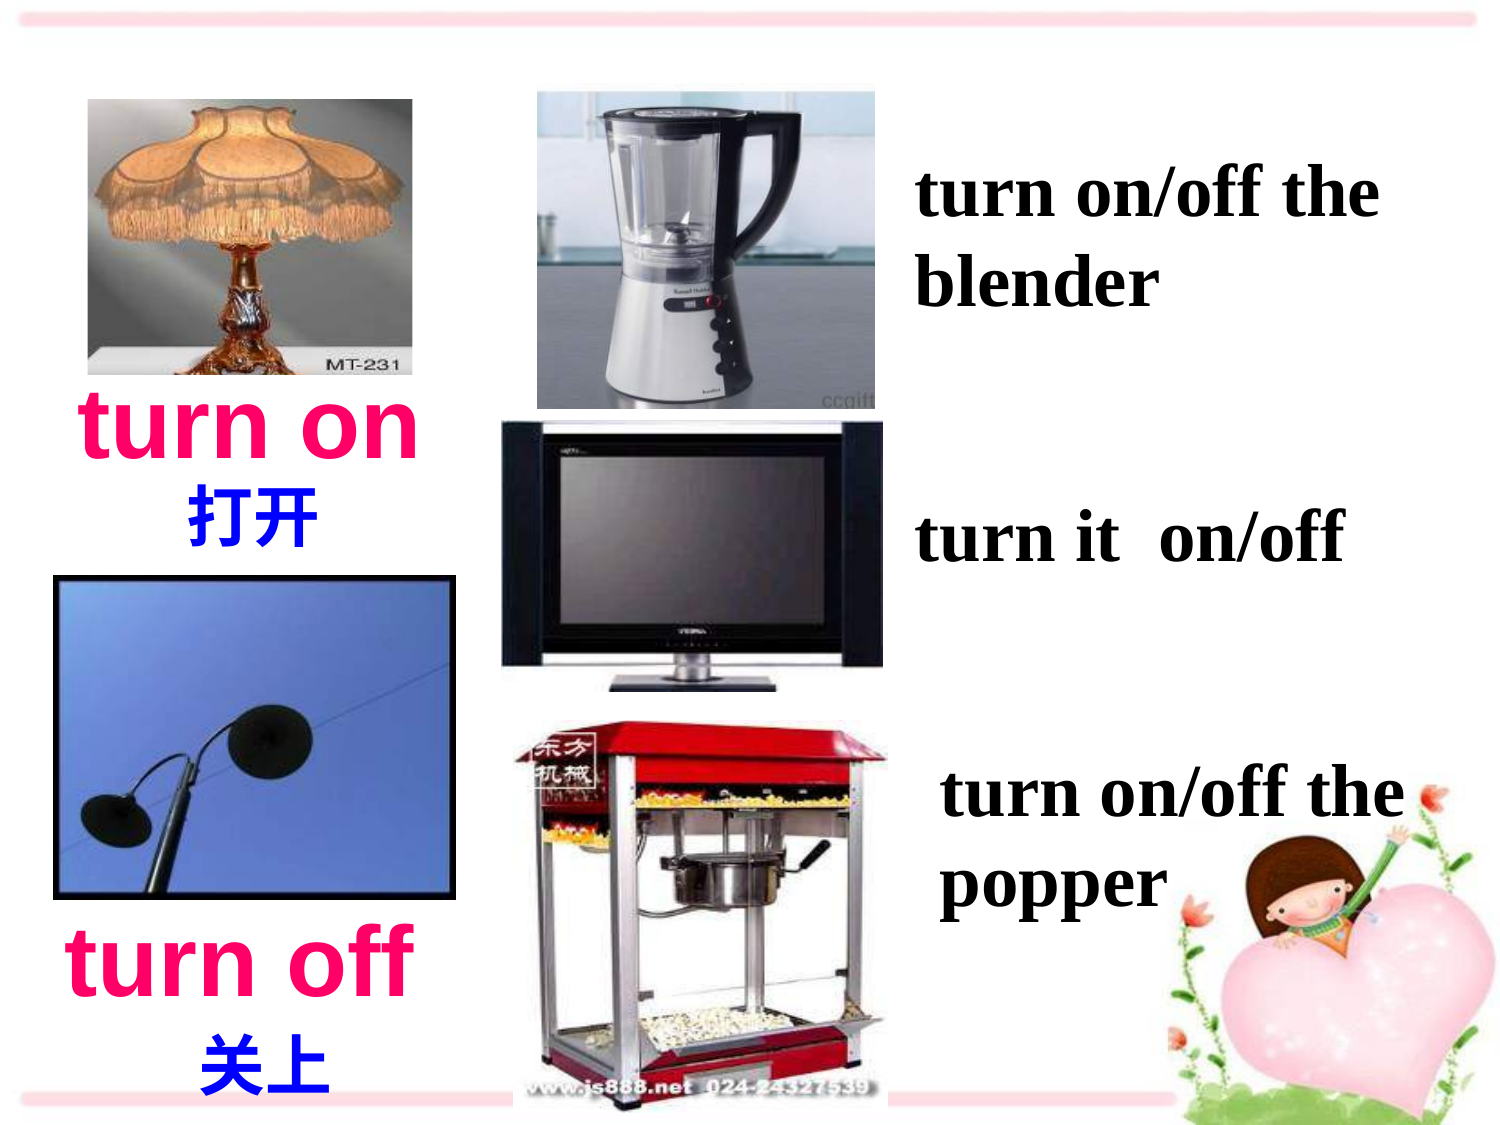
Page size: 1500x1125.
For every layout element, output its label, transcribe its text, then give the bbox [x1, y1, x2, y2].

text_box 关上 [184, 1016, 348, 1112]
text_box turn it on/off [899, 487, 1413, 575]
picture [0, 0, 1500, 1125]
title turn on [62, 324, 538, 513]
text_box turn on/off the blender [899, 187, 1413, 275]
text_box turn off [50, 862, 508, 1050]
text_box 打开 [172, 467, 336, 563]
text_box turn on/off the popper [924, 787, 1438, 875]
